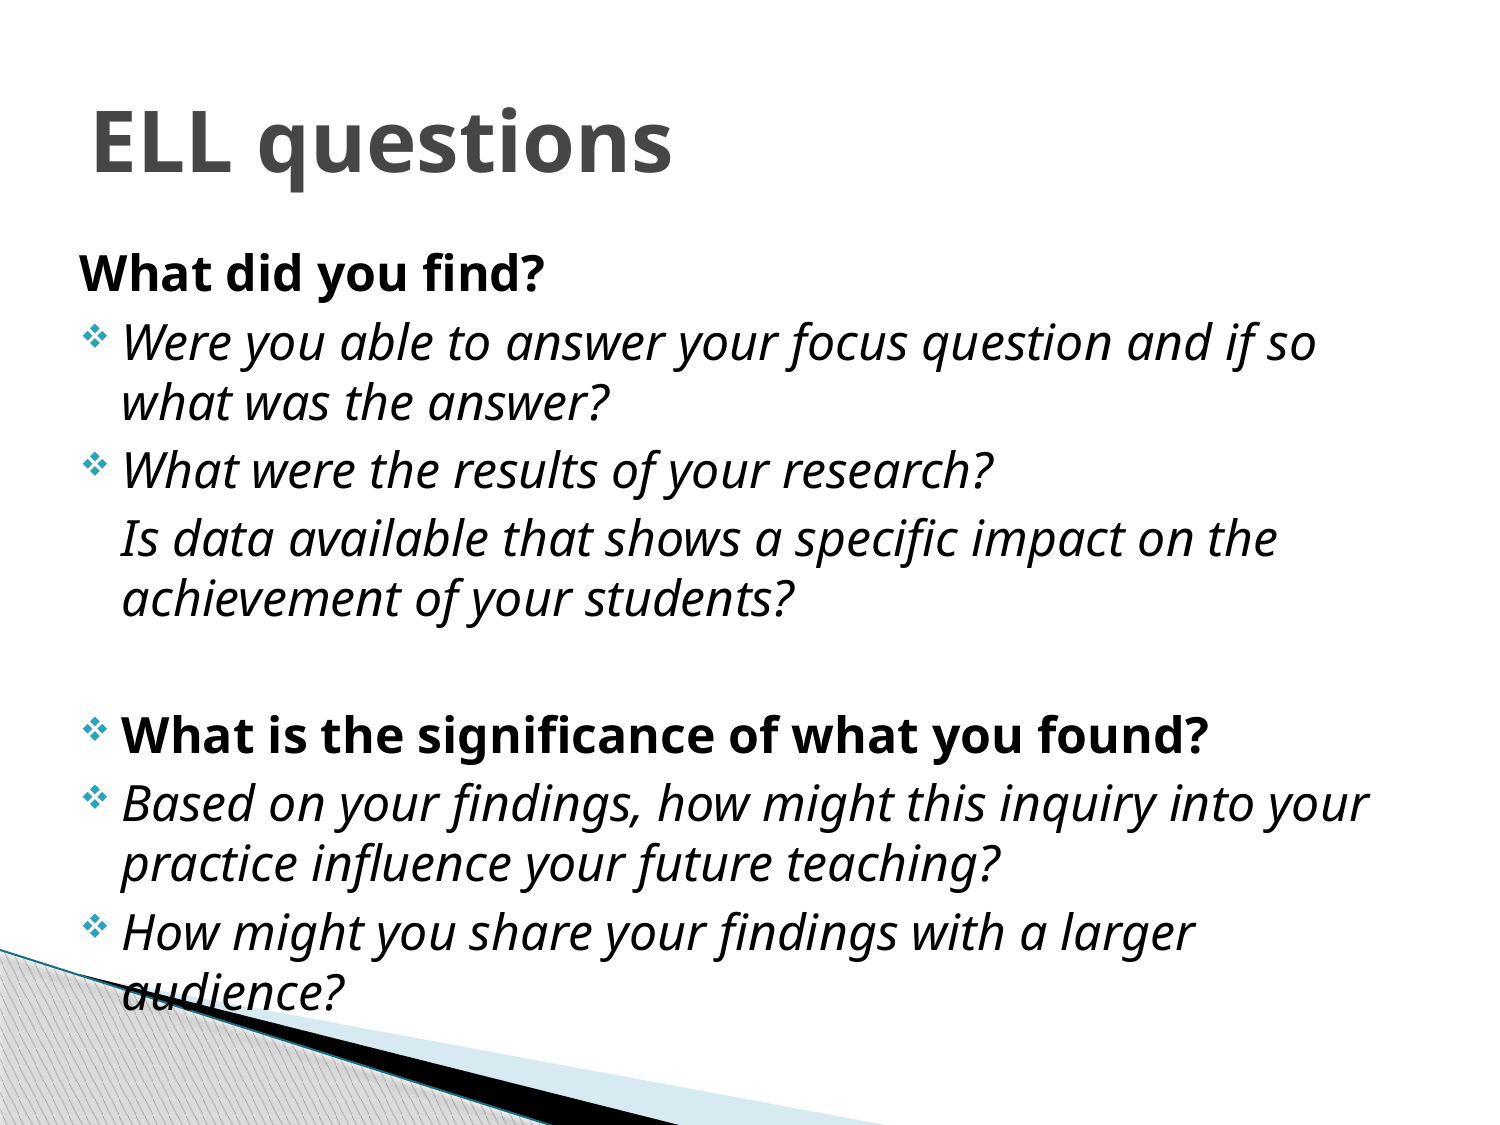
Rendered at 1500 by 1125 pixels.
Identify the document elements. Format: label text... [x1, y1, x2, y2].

list What did you find? Were you able to answer your focus question and if so what was the answer? What were the results of your research? Is data available that shows a specific impact on the achievement of your students? What is the significance of what you found? Based on your findings, how might this inquiry into your practice influence your future teaching? How might you share your findings with a larger audience? [46, 234, 1398, 1009]
title ELL questions [75, 45, 1425, 233]
